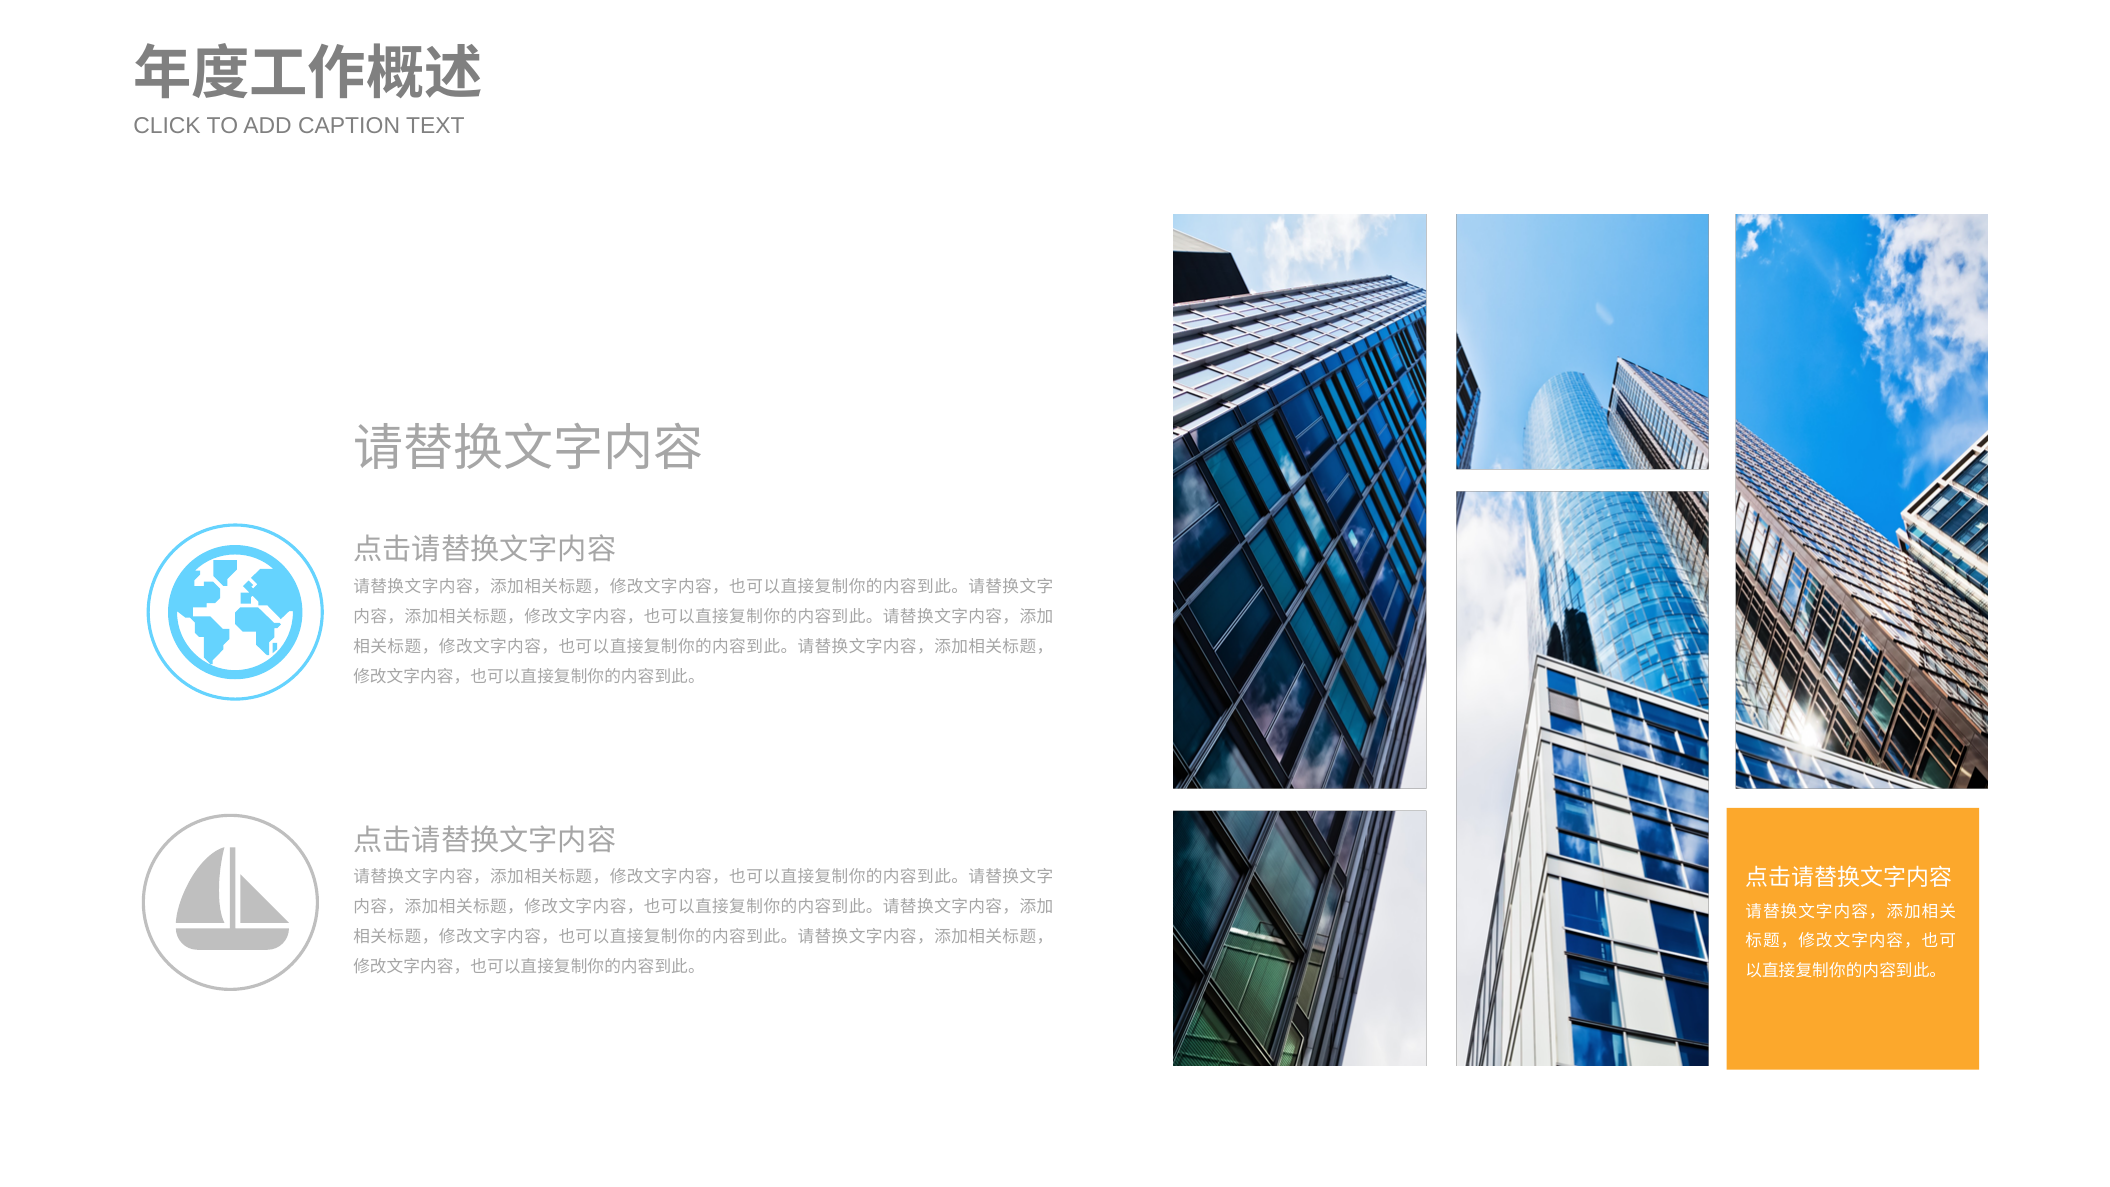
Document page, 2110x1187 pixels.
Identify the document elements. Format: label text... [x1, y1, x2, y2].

text_box 请替换文字内容 [353, 415, 728, 476]
text_box CLICK TO ADD CAPTION TEXT [133, 110, 513, 138]
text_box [143, 815, 318, 990]
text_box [254, 524, 323, 592]
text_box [151, 527, 320, 697]
picture [1173, 214, 1988, 1066]
text_box 年度工作概述 [133, 35, 513, 106]
text_box [1726, 1066, 1980, 1071]
text_box 点击请替换文字内容 请替换文字内容，添加相关标题，修改文字内容，也可以直接复制你的内容到此。请替换文字内容，添加相关标题，修改文字内容，也可以直接复制你的内容到此。请替换文字内容，添加相关标题，修改文字内容，也可以直接复制你的内容到此。请替换文字内容，添加相关标题，修改文字内容，也可以直接复制你的内容到此。 [353, 530, 1055, 686]
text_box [148, 524, 217, 590]
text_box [254, 632, 323, 700]
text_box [148, 634, 216, 700]
text_box 点击请替换文字内容 请替换文字内容，添加相关标题，修改文字内容，也可以直接复制你的内容到此。请替换文字内容，添加相关标题，修改文字内容，也可以直接复制你的内容到此。请替换文字内容，添加相关标题，修改文字内容，也可以直接复制你的内容到此。请替换文字内容，添加相关标题，修改文字内容，也可以直接复制你的内容到此。 [353, 820, 1055, 976]
